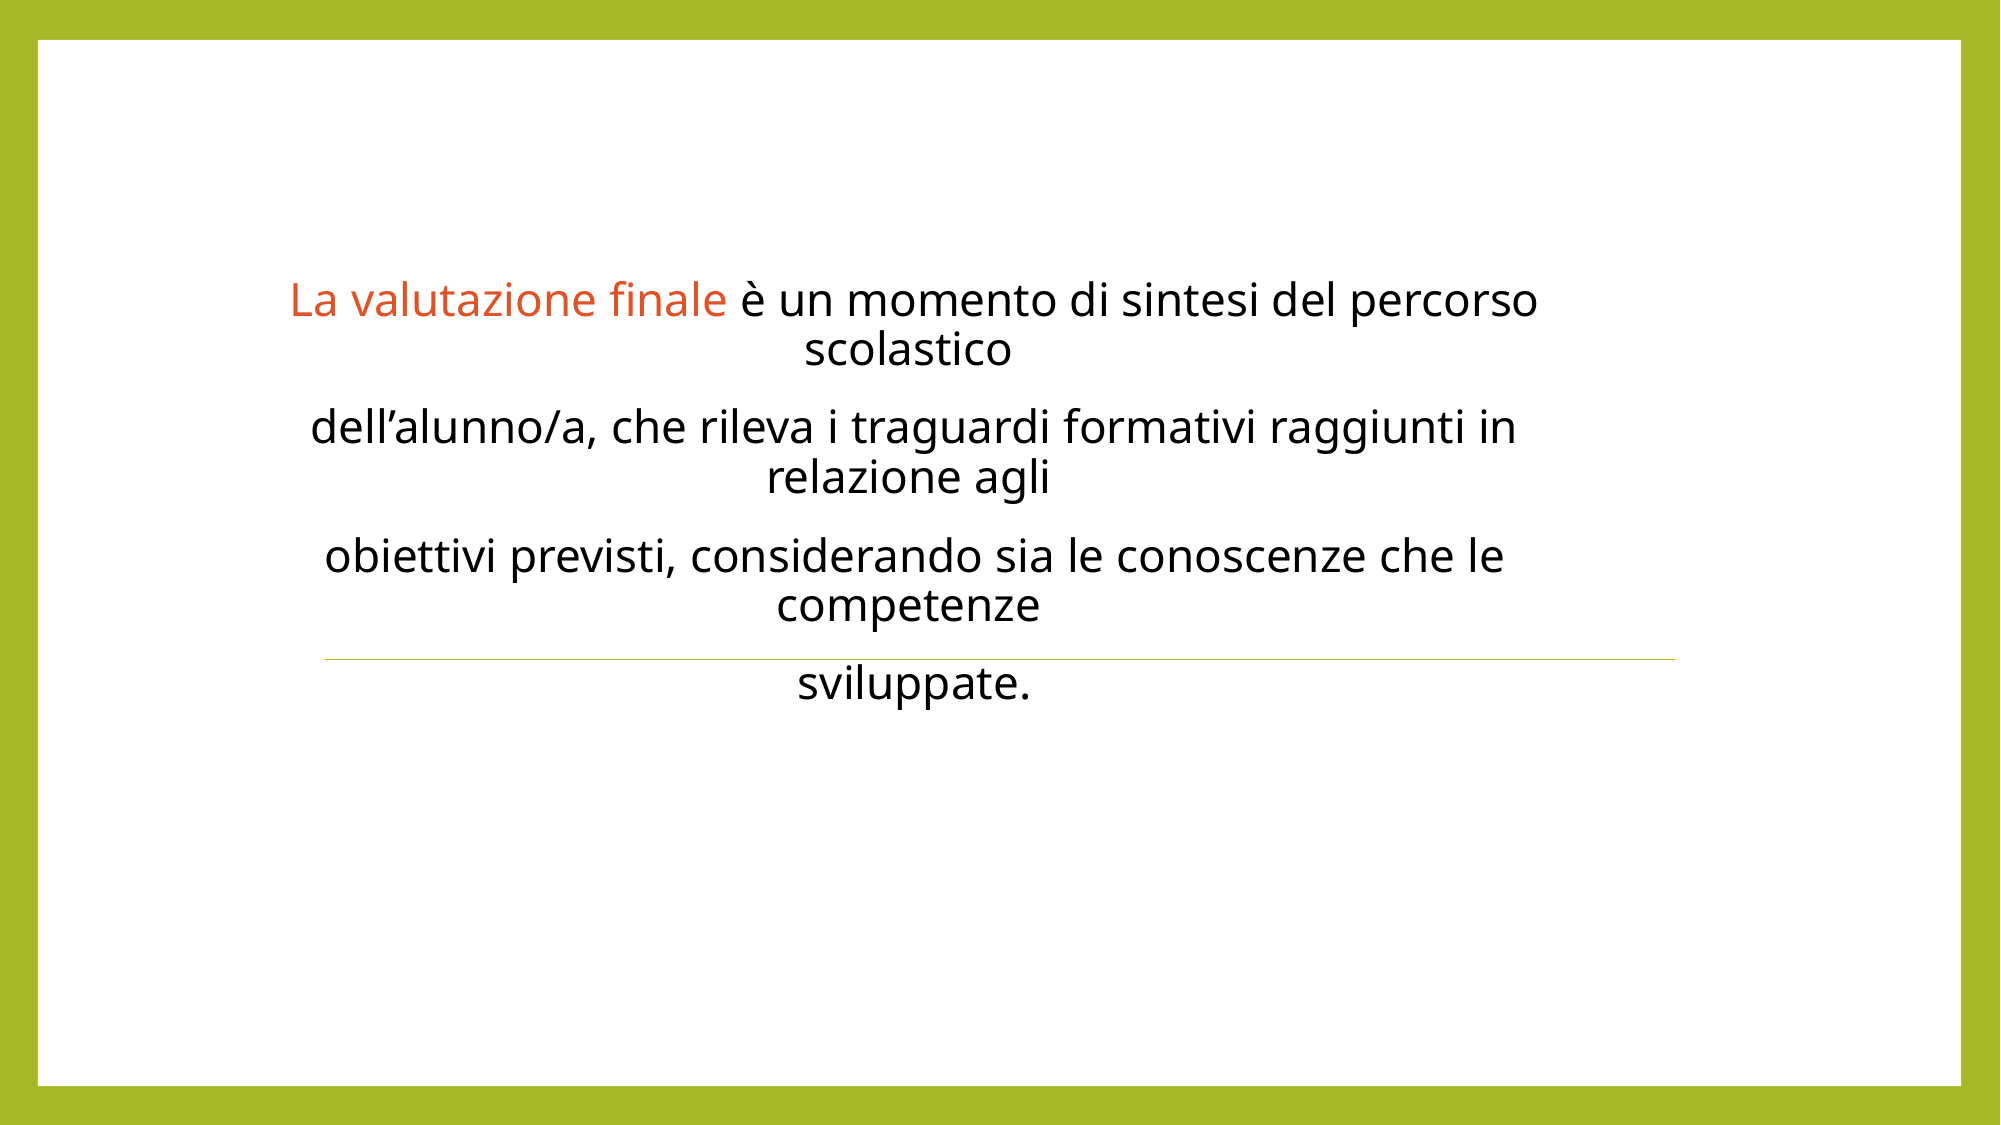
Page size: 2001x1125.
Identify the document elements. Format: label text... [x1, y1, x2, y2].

list La valutazione finale è un momento di sintesi del percorso scolastico dell’alunno/a, che rileva i traguardi formativi raggiunti in relazione agli obiettivi previsti, considerando sia le conoscenze che le competenze sviluppate. [195, 268, 1635, 665]
